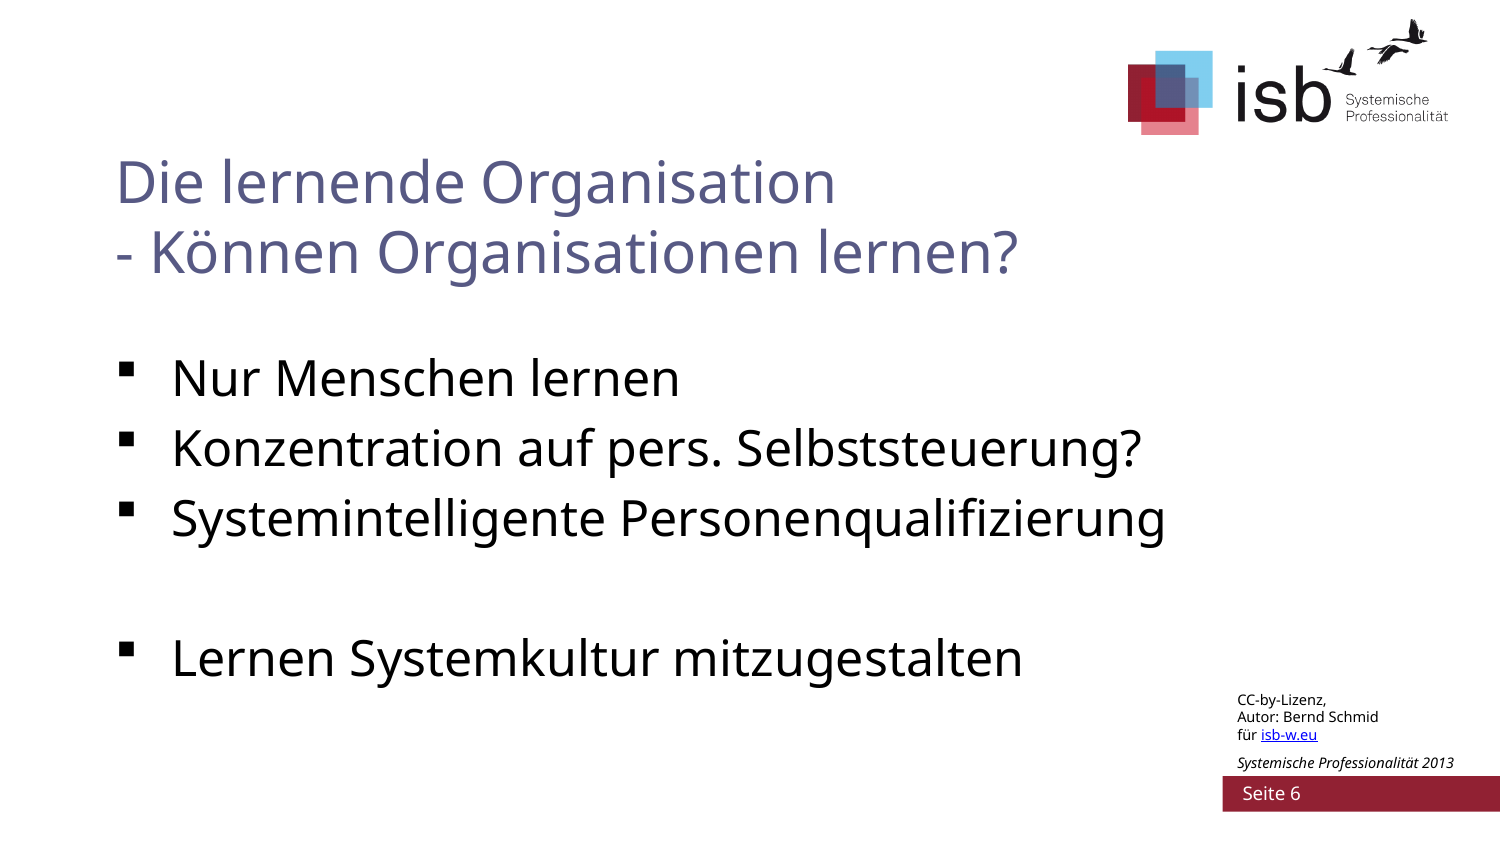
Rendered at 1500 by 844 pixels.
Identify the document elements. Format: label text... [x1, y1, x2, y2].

text_box CC-by-Lizenz, Autor: Bernd Schmid für isb-w.eu Systemische Professionalität 2013 [1222, 543, 1500, 844]
list Nur Menschen lernen Konzentration auf pers. Selbststeuerung? Systemintelligente Personenqualifizierung Lernen Systemkultur mitzugestalten [100, 280, 1223, 812]
title Die lernende Organisation - Können Organisationen lernen? [100, 67, 1223, 280]
picture [1128, 14, 1461, 139]
